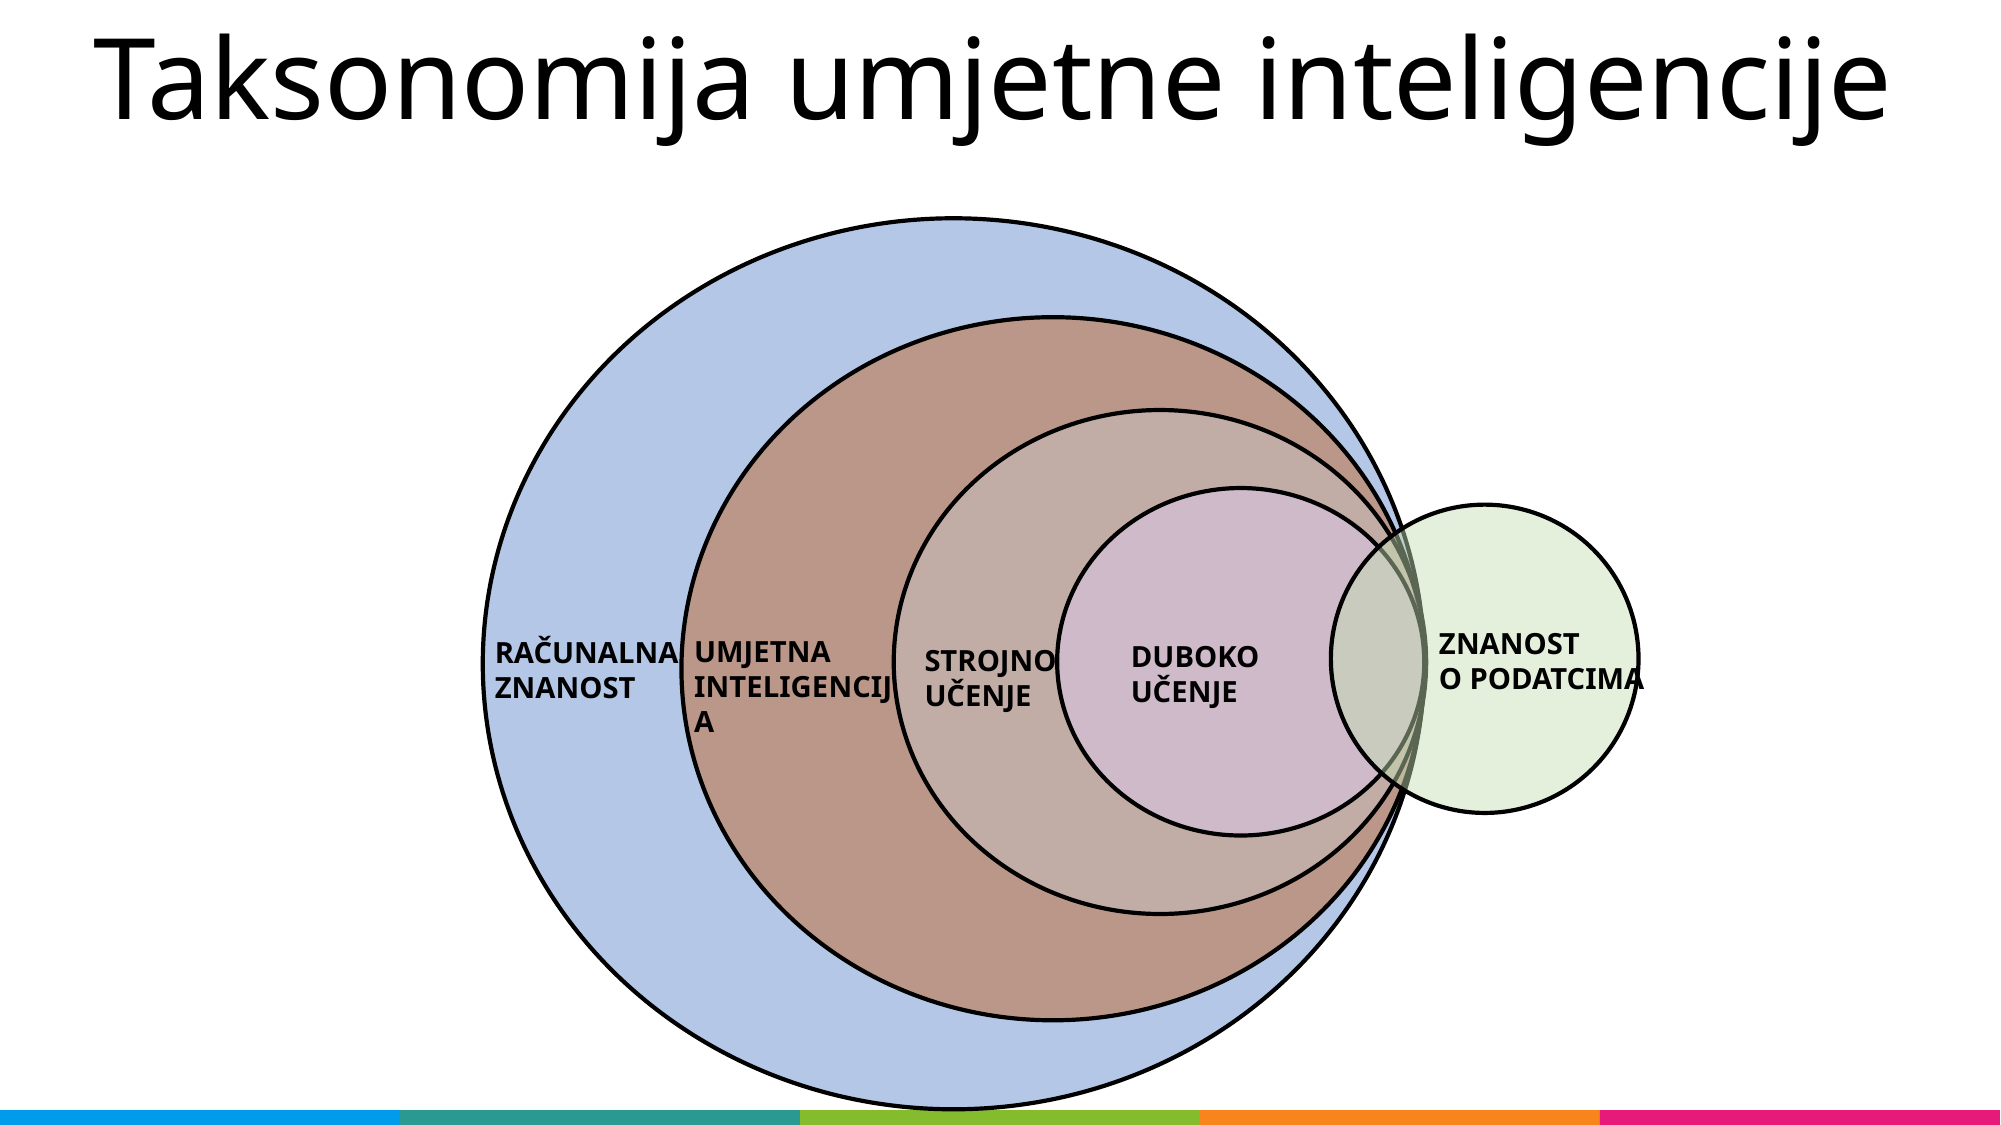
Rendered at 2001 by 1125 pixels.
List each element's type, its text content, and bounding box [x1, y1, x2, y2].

text_box [482, 216, 1404, 627]
text_box [1328, 502, 1635, 816]
text_box [682, 315, 1396, 625]
text_box RAČUNALNA ZNANOST [480, 627, 679, 713]
text_box [1055, 485, 1381, 838]
text_box DUBOKO UČENJE [1116, 631, 1339, 716]
text_box STROJNO UČENJE [909, 635, 1065, 720]
text_box UMJETNA INTELIGENCIJA [679, 625, 906, 746]
text_box [891, 407, 1394, 917]
text_box [483, 713, 1406, 1112]
text_box Taksonomija umjetne inteligencije [79, 0, 2000, 150]
text_box [688, 746, 1403, 1023]
text_box ZNANOST O PODATCIMA [1424, 617, 1663, 703]
